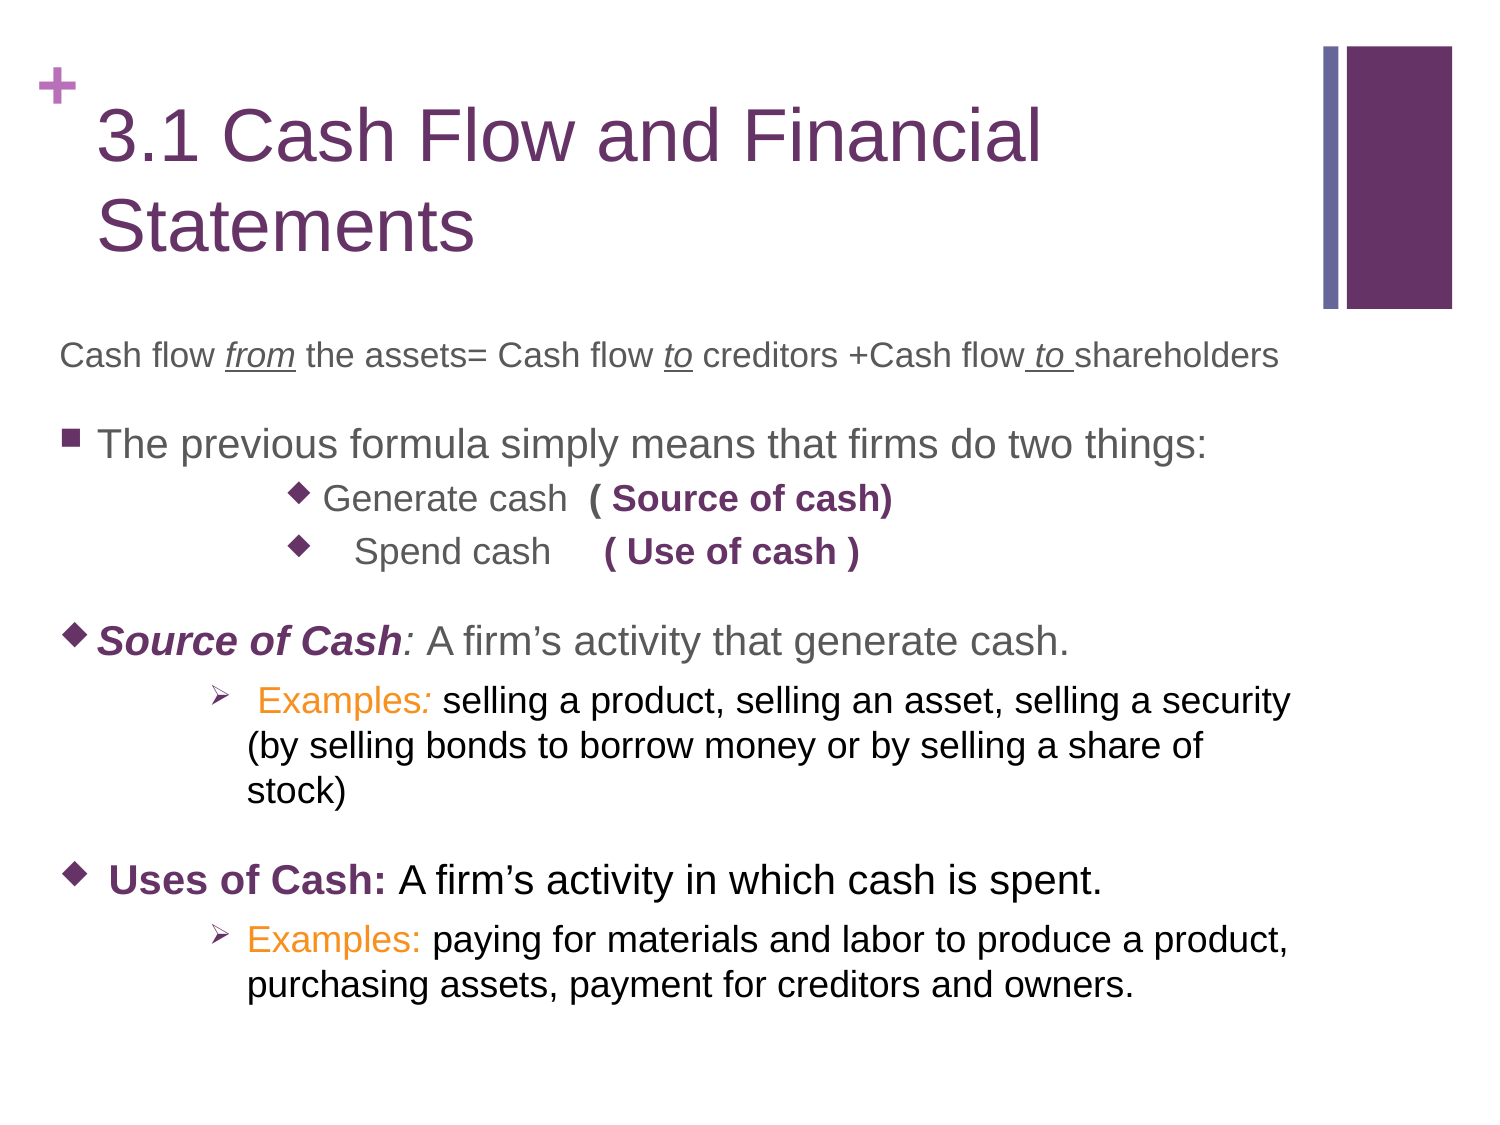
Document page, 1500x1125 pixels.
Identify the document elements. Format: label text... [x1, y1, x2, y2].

list Cash flow from the assets= Cash flow to creditors +Cash flow to shareholders The previous formula simply means that firms do two things: Generate cash ( Source of cash) Spend cash ( Use of cash ) Source of Cash: A firm’s activity that generate cash. Examples: selling a product, selling an asset, selling a security (by selling bonds to borrow money or by selling a share of stock) Uses of Cash: A firm’s activity in which cash is spent. Examples: paying for materials and labor to produce a product, purchasing assets, payment for creditors and owners. [44, 324, 1322, 1063]
title 3.1 Cash Flow and Financial Statements [81, 79, 1322, 263]
